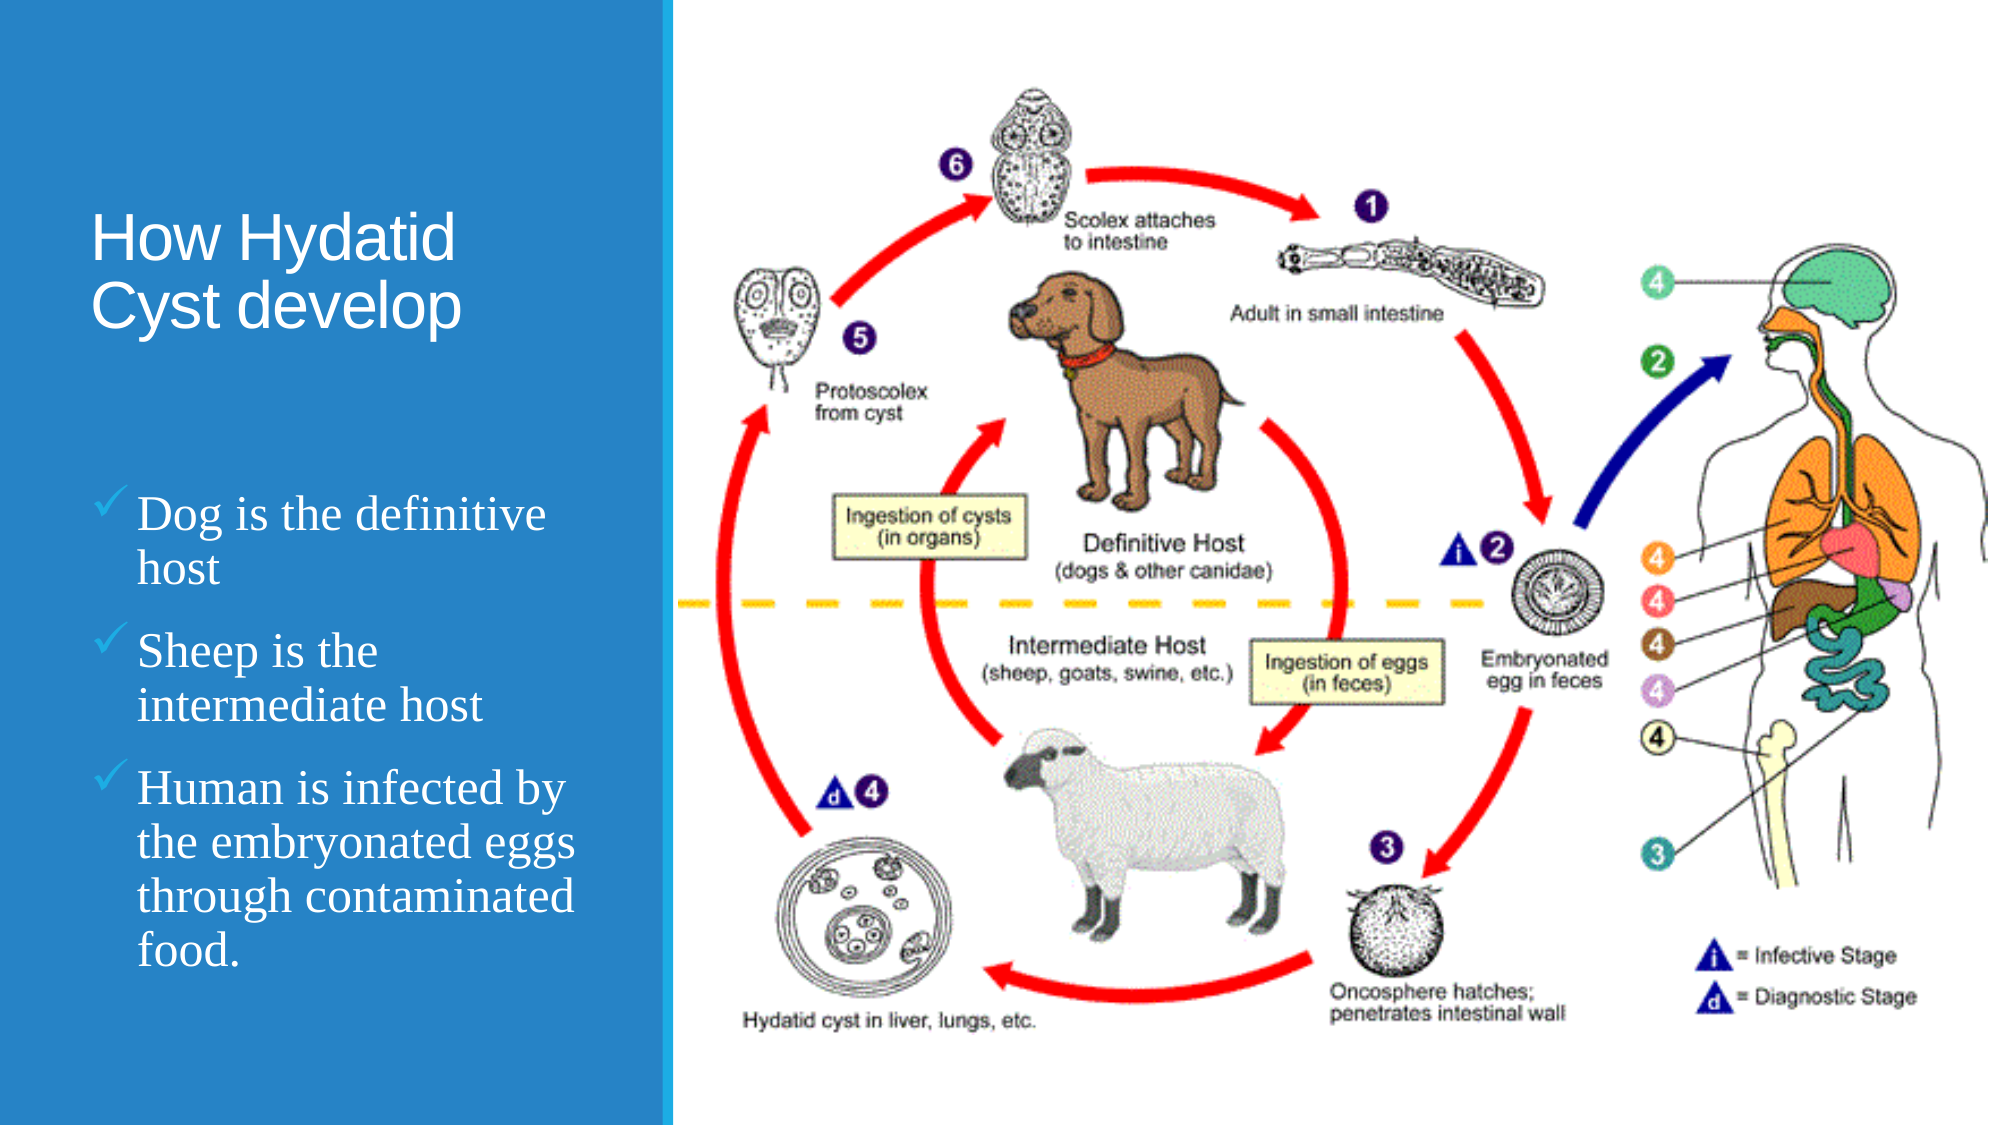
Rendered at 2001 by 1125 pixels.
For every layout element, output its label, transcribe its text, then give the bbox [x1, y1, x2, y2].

title How Hydatid Cyst develop [75, 97, 600, 350]
list Dog is the definitive host Sheep is the intermediate host Human is infected by the embryonated eggs through contaminated food. [75, 479, 600, 1035]
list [677, 48, 1988, 1035]
